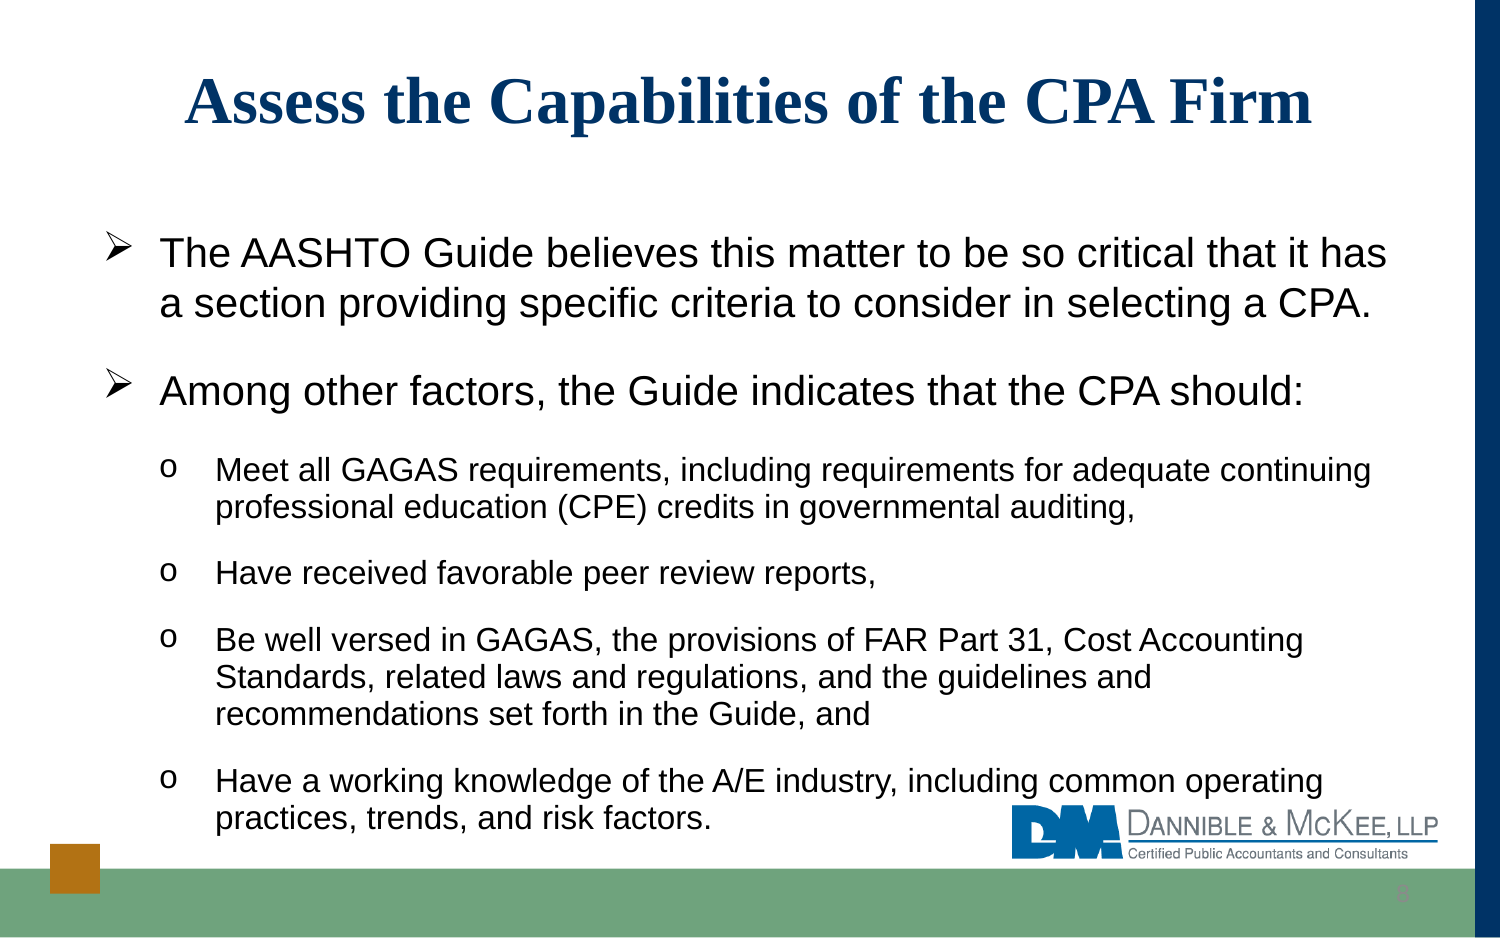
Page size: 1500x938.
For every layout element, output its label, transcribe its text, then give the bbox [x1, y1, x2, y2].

picture [1012, 805, 1438, 859]
slide_number 8 [1074, 868, 1425, 919]
title Assess the Capabilities of the CPA Firm [112, 56, 1388, 218]
list The AASHTO Guide believes this matter to be so critical that it has a section providing specific criteria to consider in selecting a CPA. Among other factors, the Guide indicates that the CPA should: Meet all GAGAS requirements, including requirements for adequate continuing professional education (CPE) credits in governmental auditing, Have received favorable peer review reports, Be well versed in GAGAS, the provisions of FAR Part 31, Cost Accounting Standards, related laws and regulations, and the guidelines and recommendations set forth in the Guide, and Have a working knowledge of the A/E industry, including common operating practices, trends, and risk factors. [87, 218, 1438, 794]
